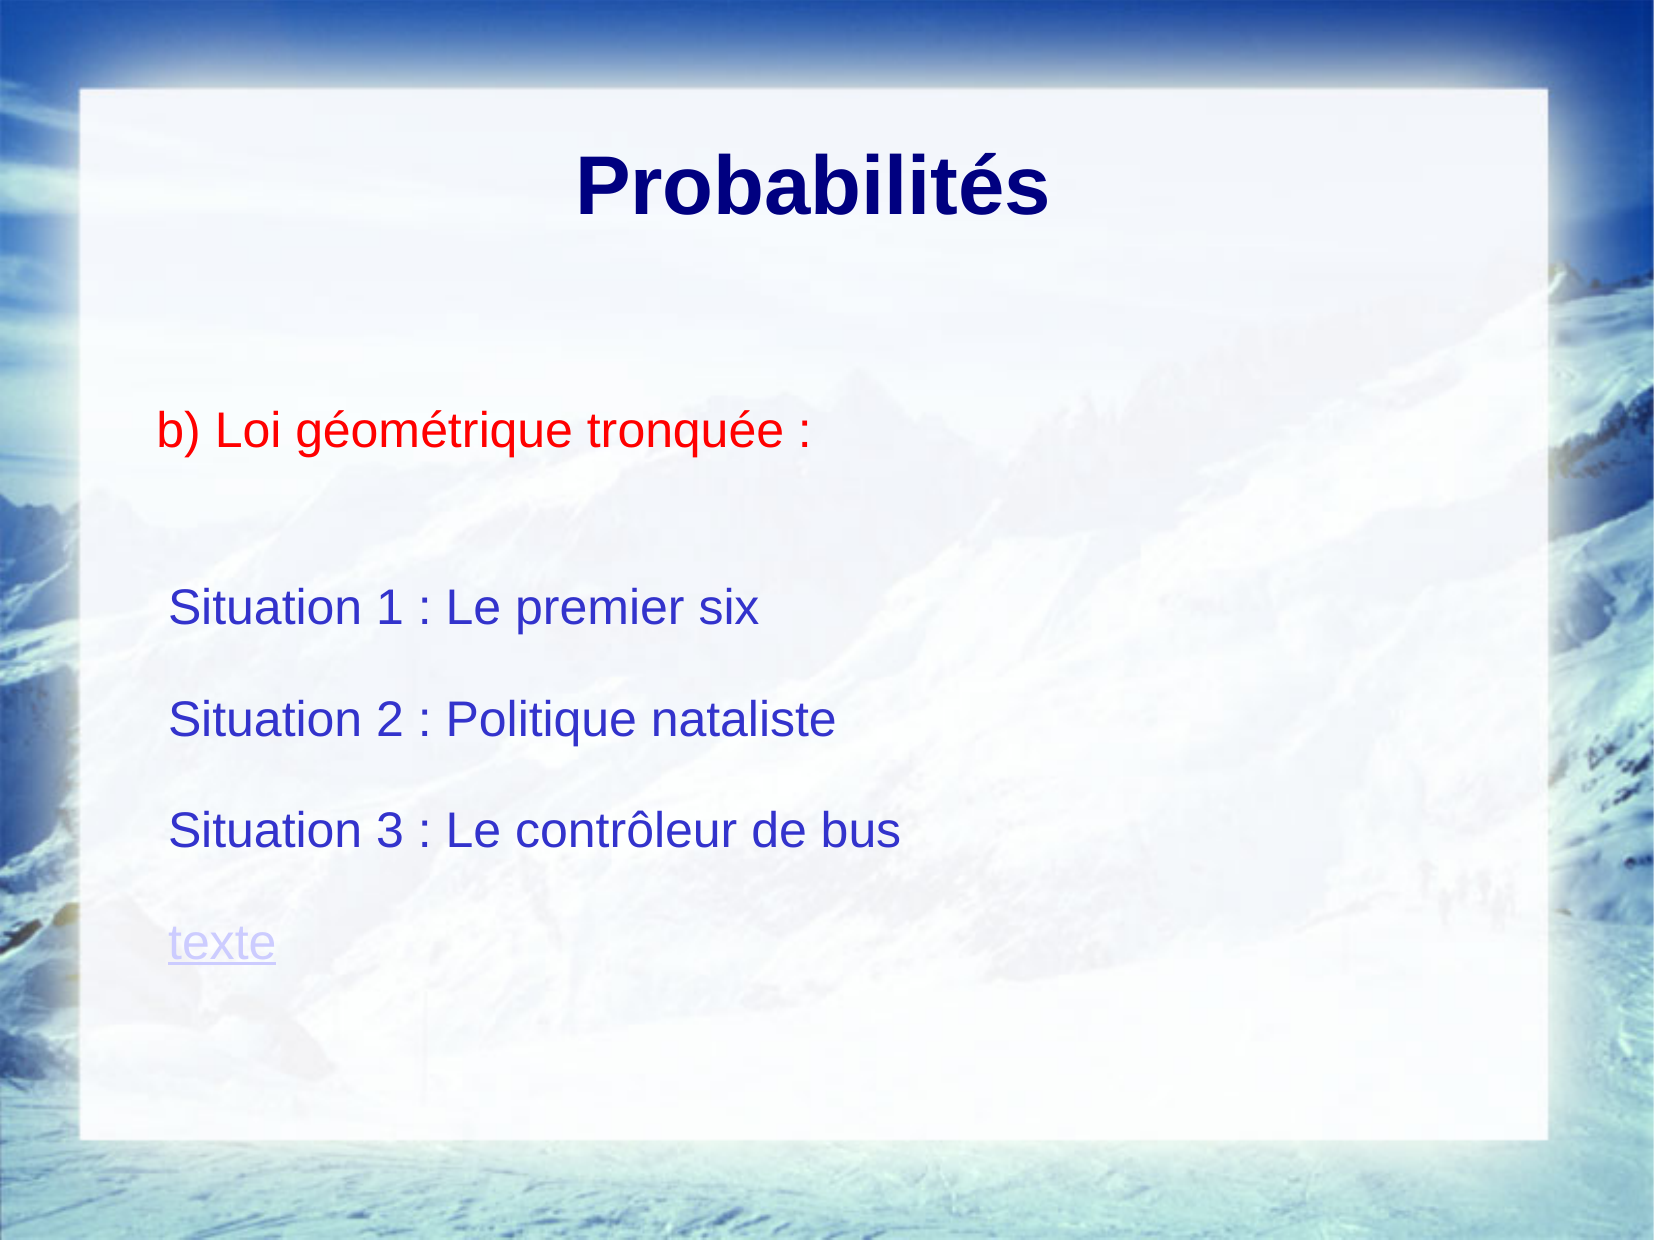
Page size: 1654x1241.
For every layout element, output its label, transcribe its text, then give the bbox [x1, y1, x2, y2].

picture [0, 0, 1654, 1240]
text_box Situation 1 : Le premier six Situation 2 : Politique nataliste Situation 3 : Le contrôleur de bus texte [153, 572, 1430, 1034]
text_box b) Loi géométrique tronquée : [141, 395, 1418, 466]
title Probabilités [104, 132, 1522, 235]
